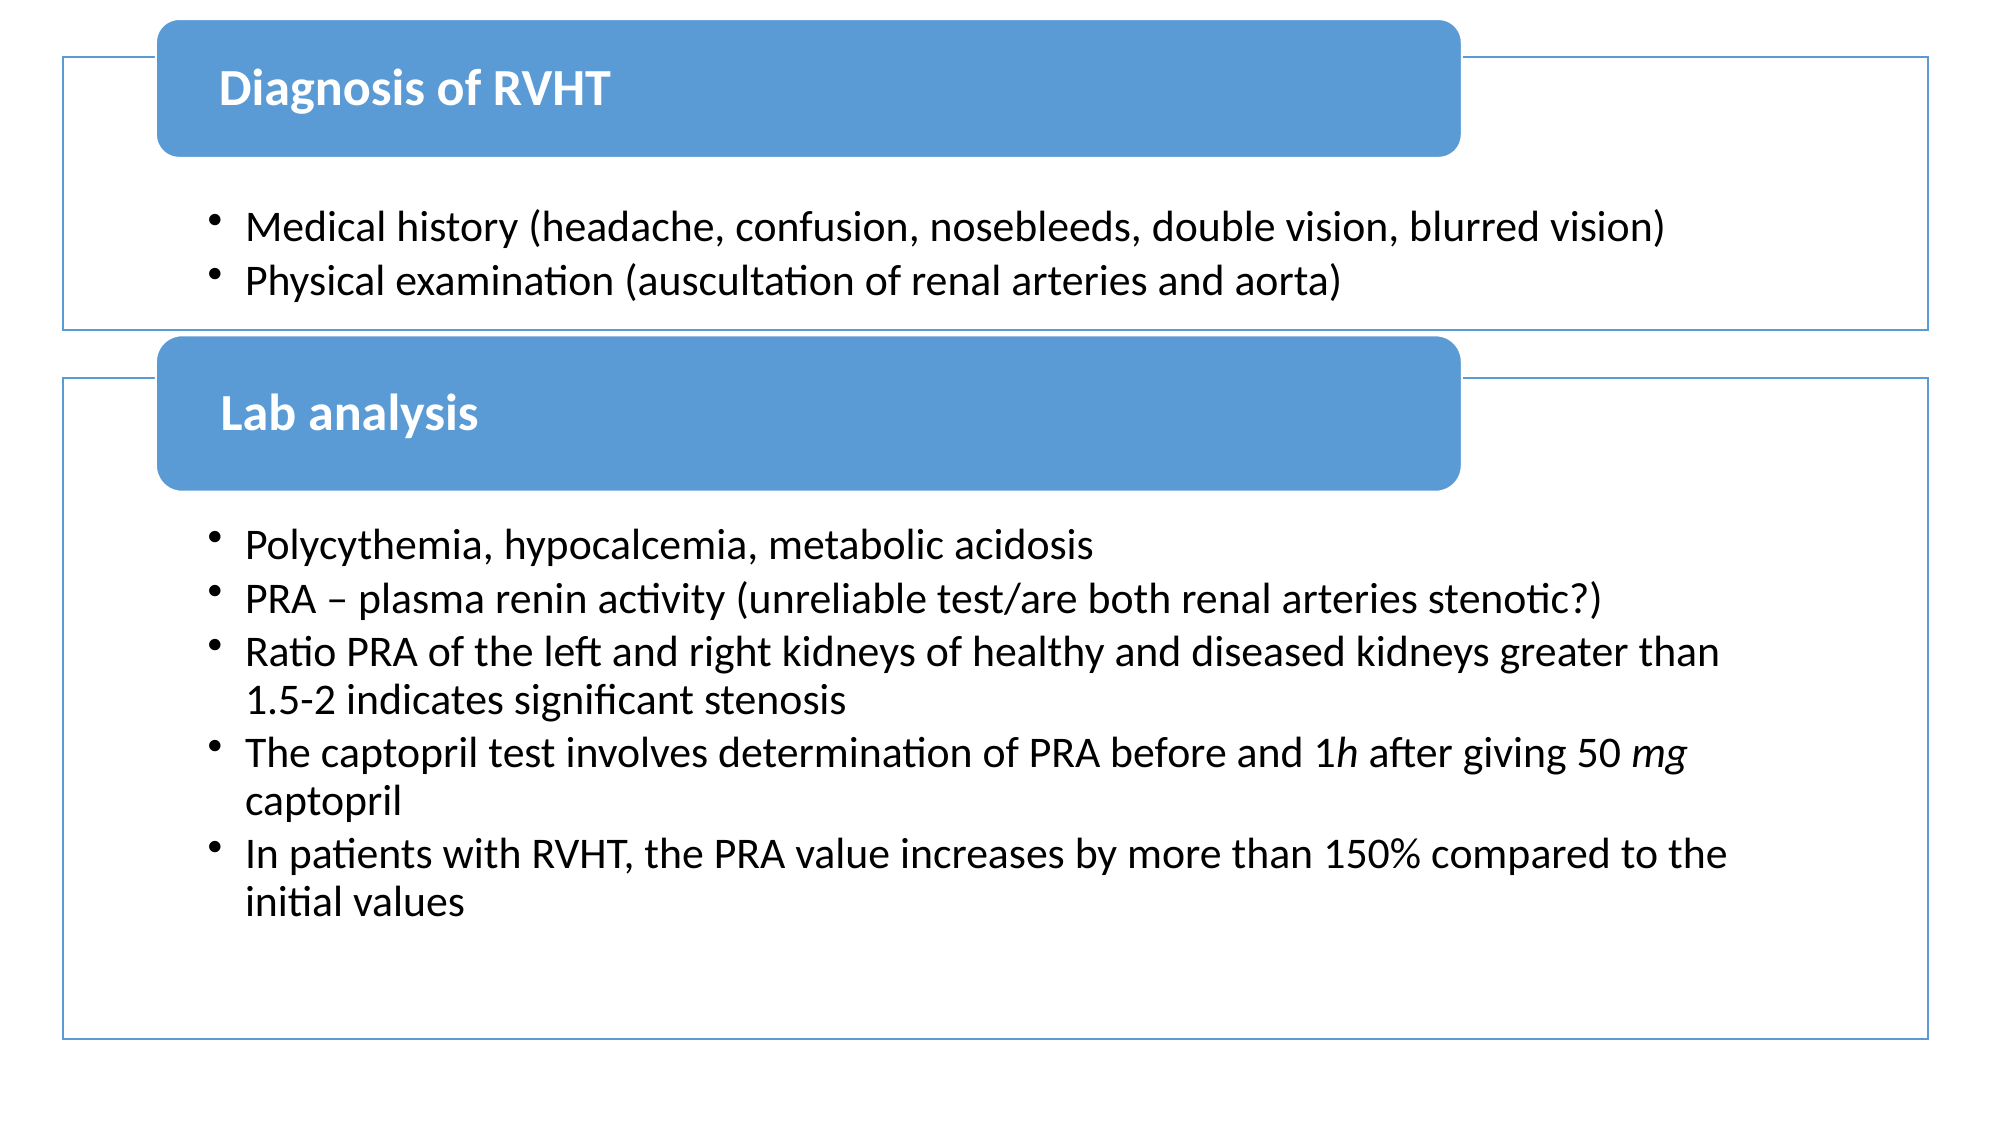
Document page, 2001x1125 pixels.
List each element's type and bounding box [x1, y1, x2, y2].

list [62, 19, 1929, 1094]
